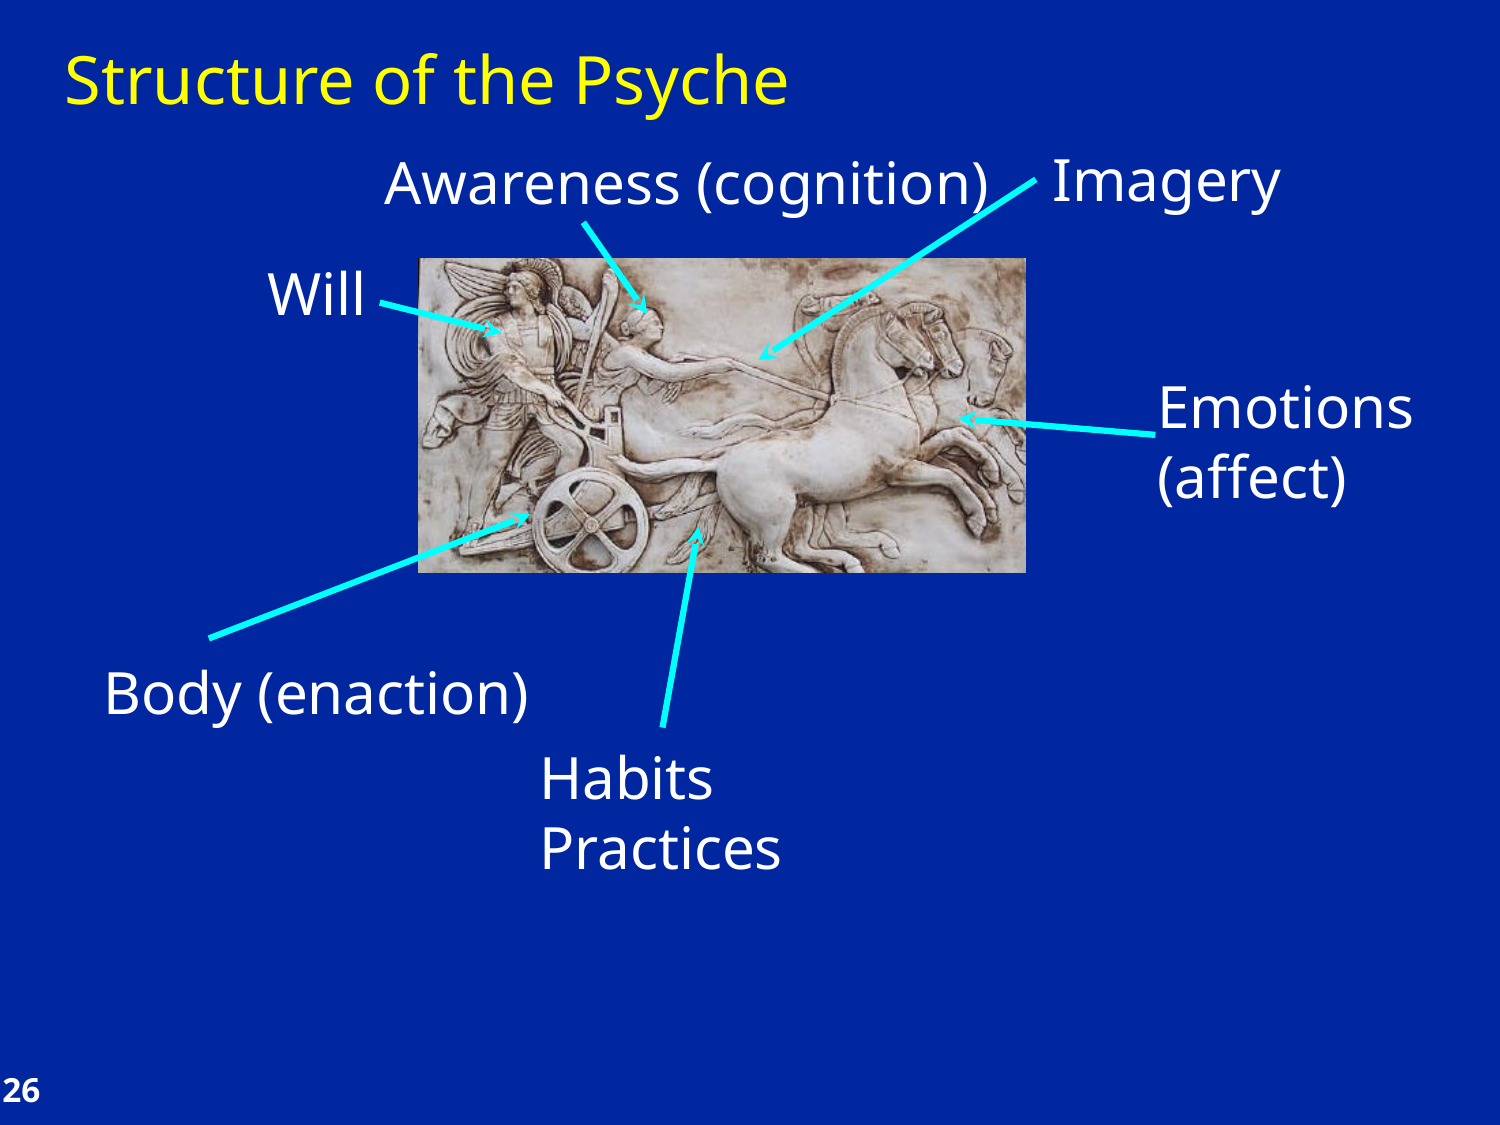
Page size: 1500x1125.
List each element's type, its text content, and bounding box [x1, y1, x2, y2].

title Structure of the Psyche [49, 24, 1326, 126]
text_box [540, 526, 782, 883]
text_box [958, 369, 1409, 512]
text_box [115, 513, 531, 727]
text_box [262, 256, 502, 334]
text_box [402, 146, 971, 315]
picture [418, 315, 1027, 574]
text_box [758, 142, 1280, 361]
